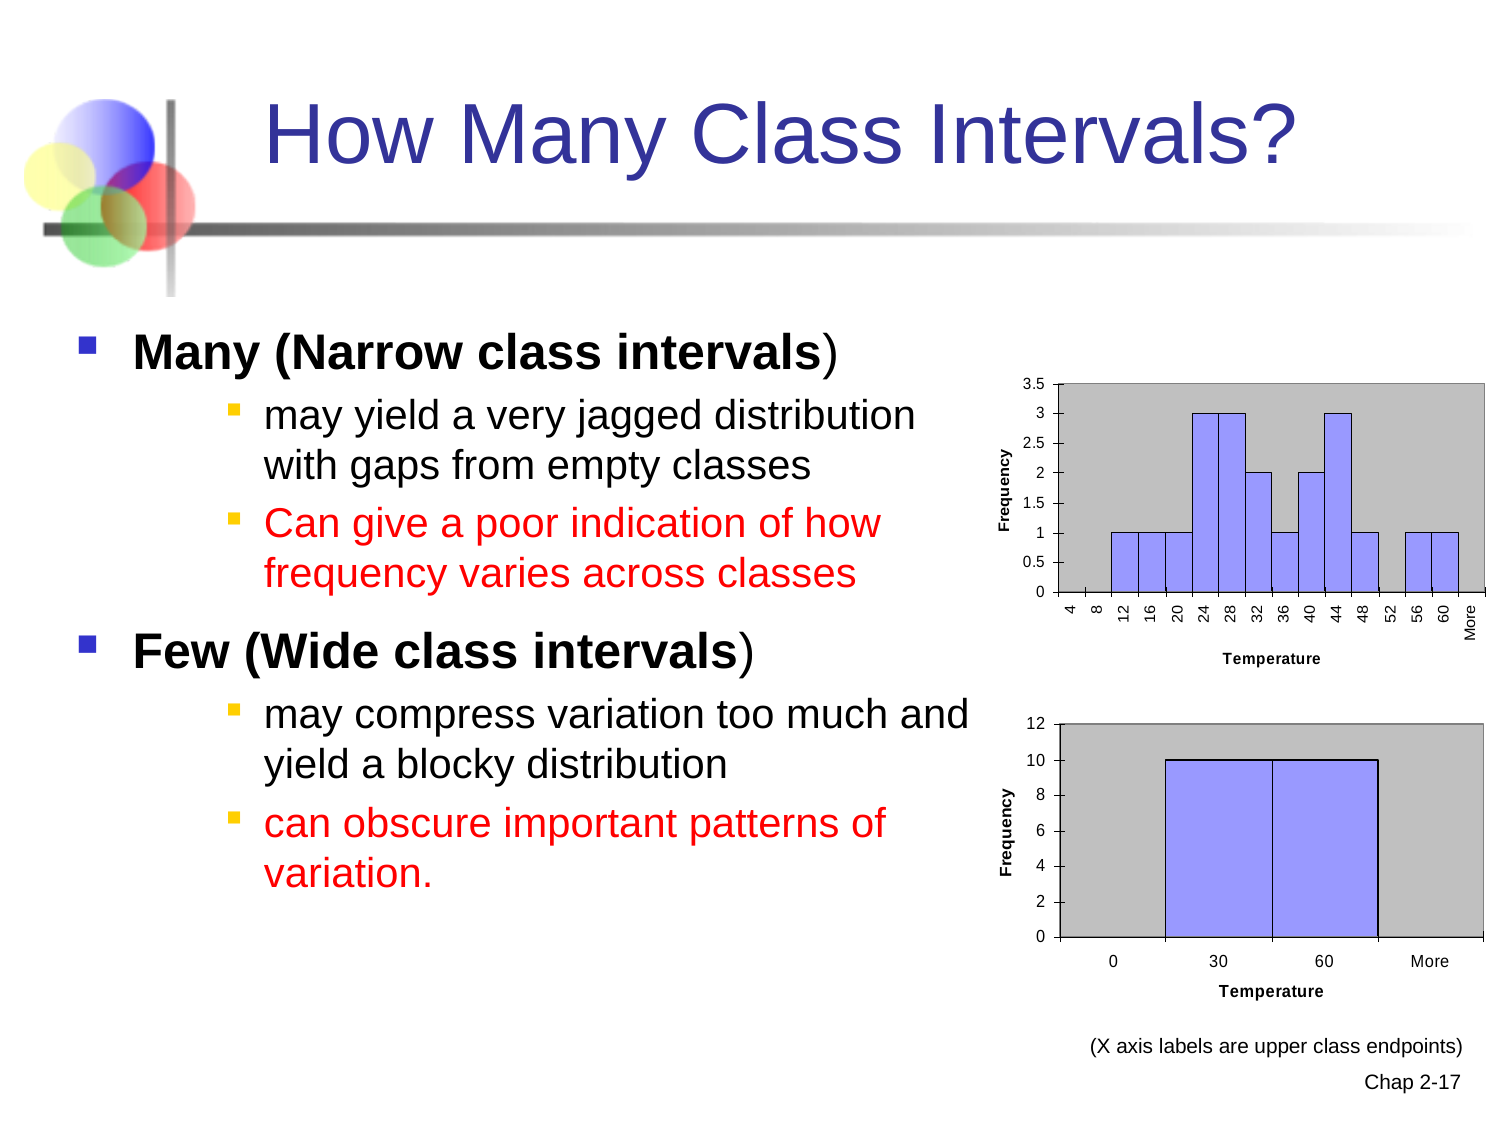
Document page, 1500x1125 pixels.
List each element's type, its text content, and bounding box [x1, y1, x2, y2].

picture [24, 99, 1475, 297]
slide_number Chap 2-17 [1162, 1065, 1476, 1101]
list Many (Narrow class intervals) may yield a very jagged distribution with gaps from empty classes Can give a poor indication of how frequency varies across classes Few (Wide class intervals) may compress variation too much and yield a blocky distribution can obscure important patterns of variation. [62, 312, 988, 1063]
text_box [974, 355, 1500, 691]
title How Many Class Intervals? [237, 62, 1326, 188]
text_box (X axis labels are upper class endpoints) [1074, 1035, 1488, 1065]
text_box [974, 697, 1500, 1026]
